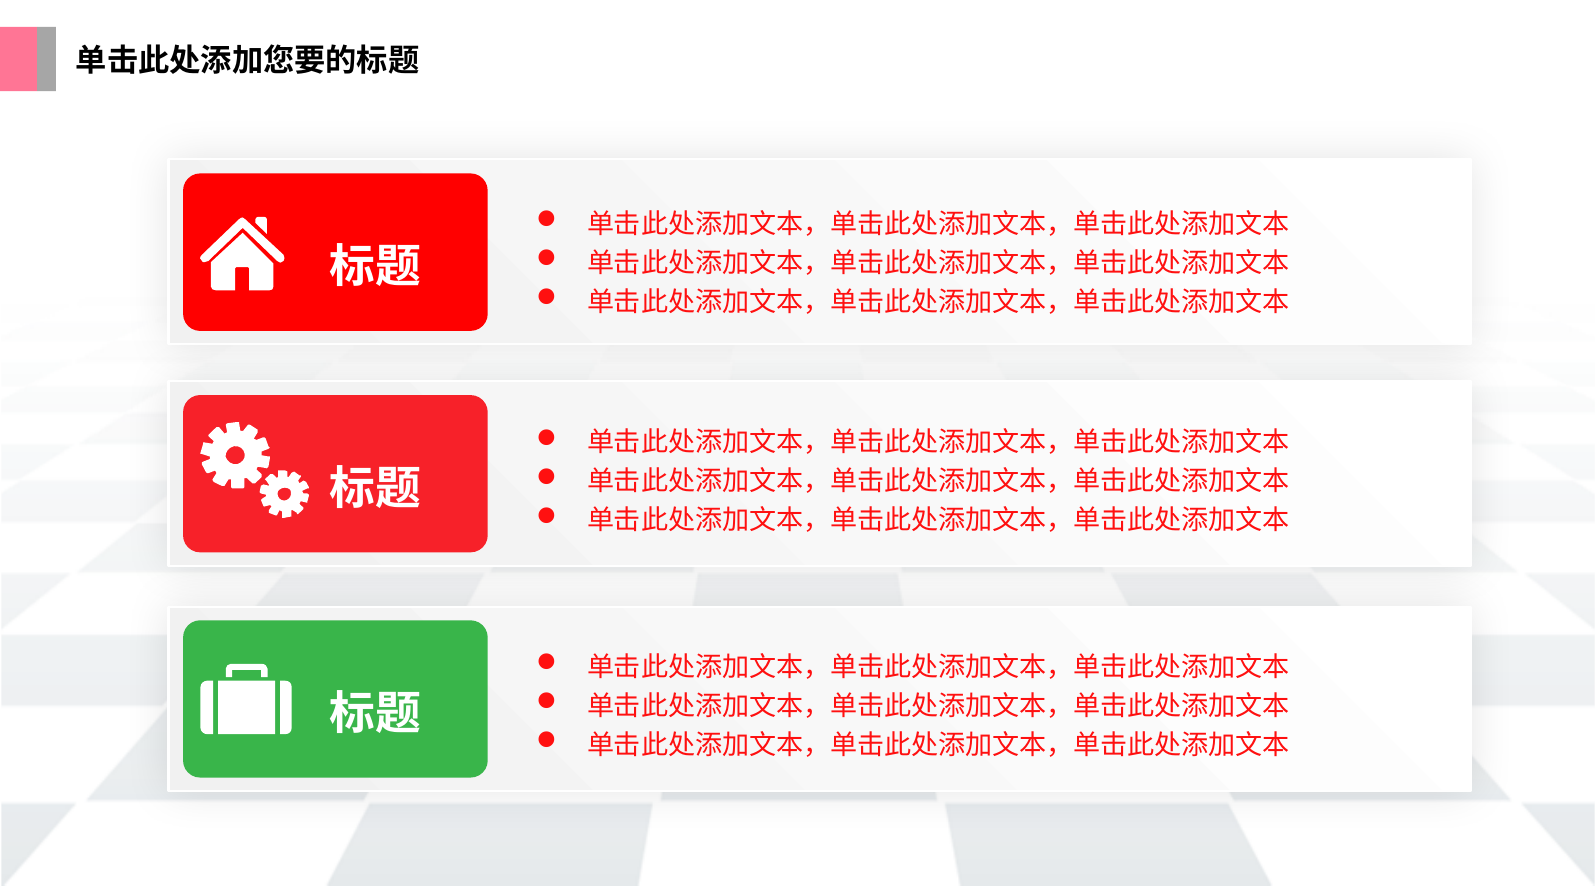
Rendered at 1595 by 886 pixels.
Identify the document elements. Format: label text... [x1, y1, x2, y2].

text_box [182, 620, 488, 778]
text_box [168, 159, 1471, 344]
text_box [182, 173, 488, 332]
text_box 单击此处添加文本，单击此处添加文本，单击此处添加文本 单击此处添加文本，单击此处添加文本，单击此处添加文本 单击此处添加文本，单击此处添加文本，单击此处添加文本 [519, 191, 1375, 325]
text_box 单击此处添加文本，单击此处添加文本，单击此处添加文本 单击此处添加文本，单击此处添加文本，单击此处添加文本 单击此处添加文本，单击此处添加文本，单击此处添加文本 [519, 634, 1375, 768]
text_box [182, 394, 488, 553]
text_box [168, 606, 1471, 791]
picture [0, 0, 1595, 886]
text_box [168, 381, 1471, 566]
text_box 单击此处添加文本，单击此处添加文本，单击此处添加文本 单击此处添加文本，单击此处添加文本，单击此处添加文本 单击此处添加文本，单击此处添加文本，单击此处添加文本 [519, 409, 1375, 544]
